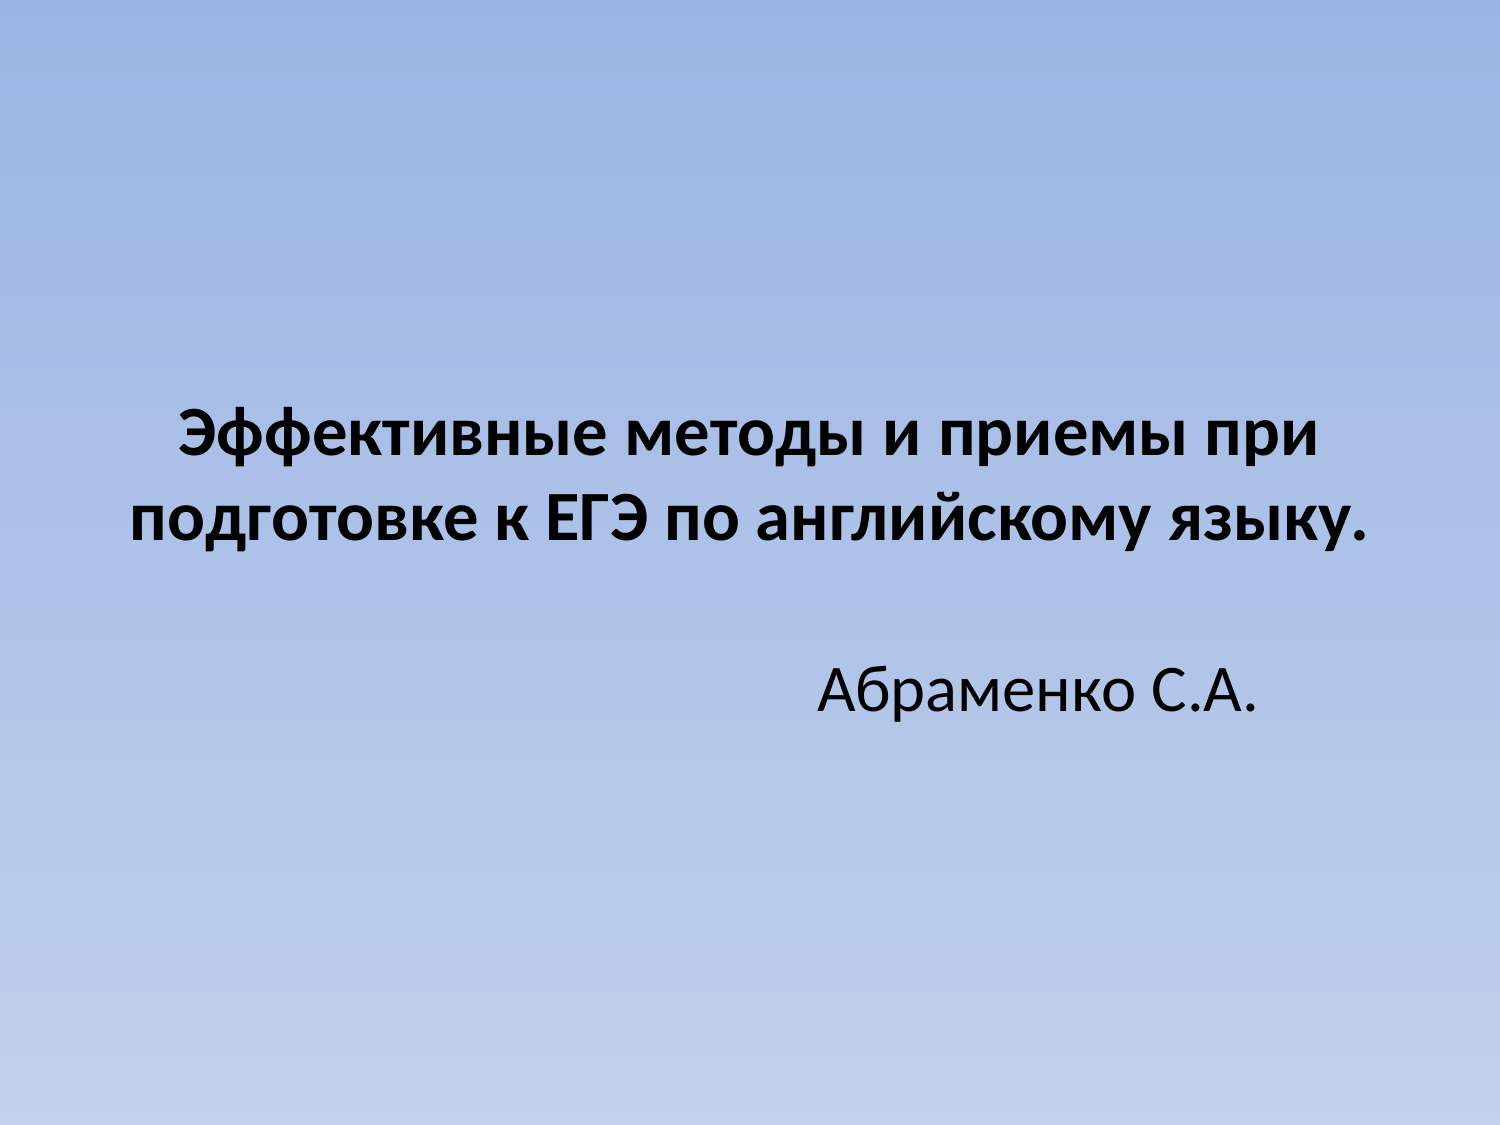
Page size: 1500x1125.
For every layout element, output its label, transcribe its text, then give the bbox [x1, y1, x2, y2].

title Эффективные методы и приемы при подготовке к ЕГЭ по английскому языку. [112, 349, 1388, 591]
subtitle Абраменко С.А. [225, 637, 1275, 925]
